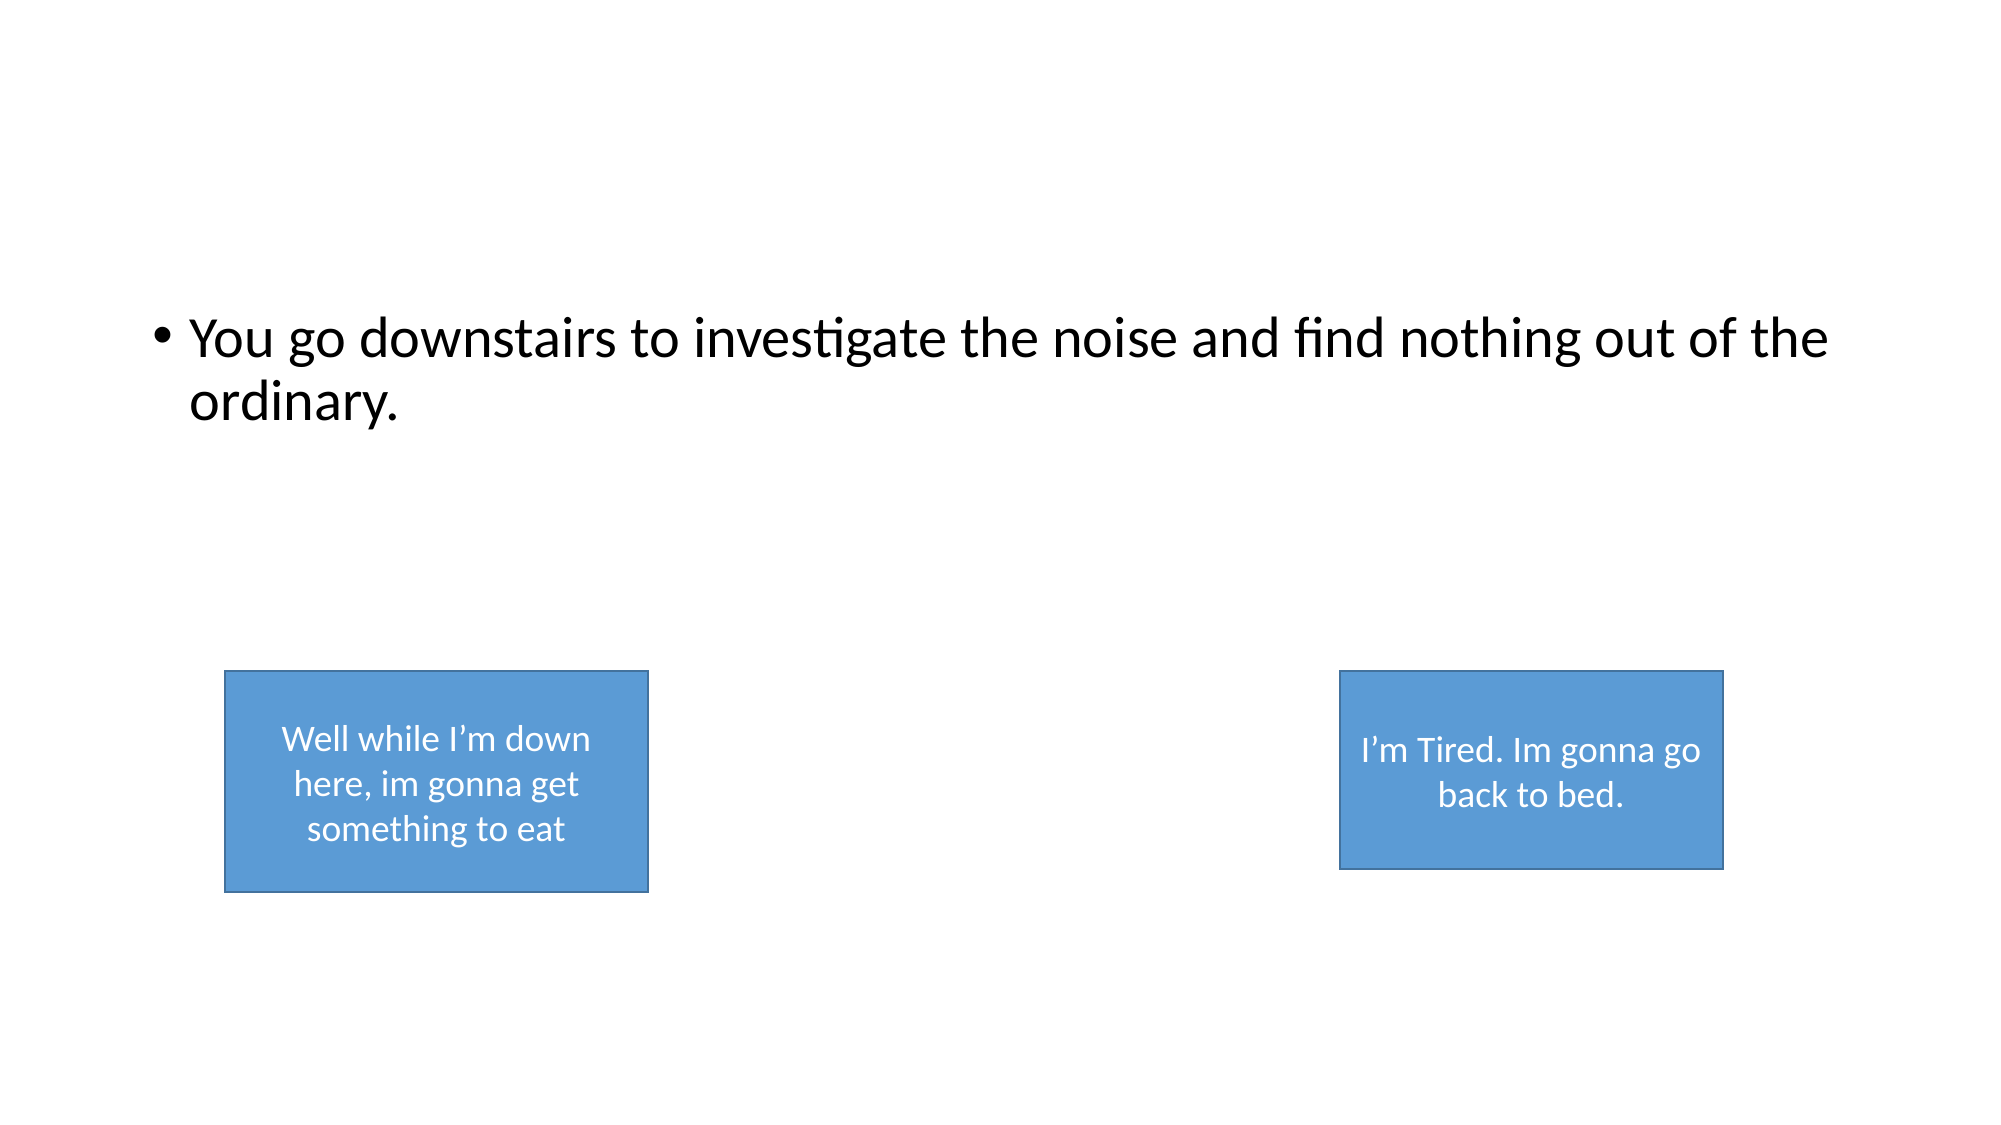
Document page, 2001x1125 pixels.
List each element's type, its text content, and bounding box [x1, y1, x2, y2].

text_box I’m Tired. Im gonna go back to bed. [1339, 670, 1724, 870]
text_box Well while I’m down here, im gonna get something to eat [224, 670, 649, 893]
list You go downstairs to investigate the noise and find nothing out of the ordinary. [137, 299, 1863, 1014]
